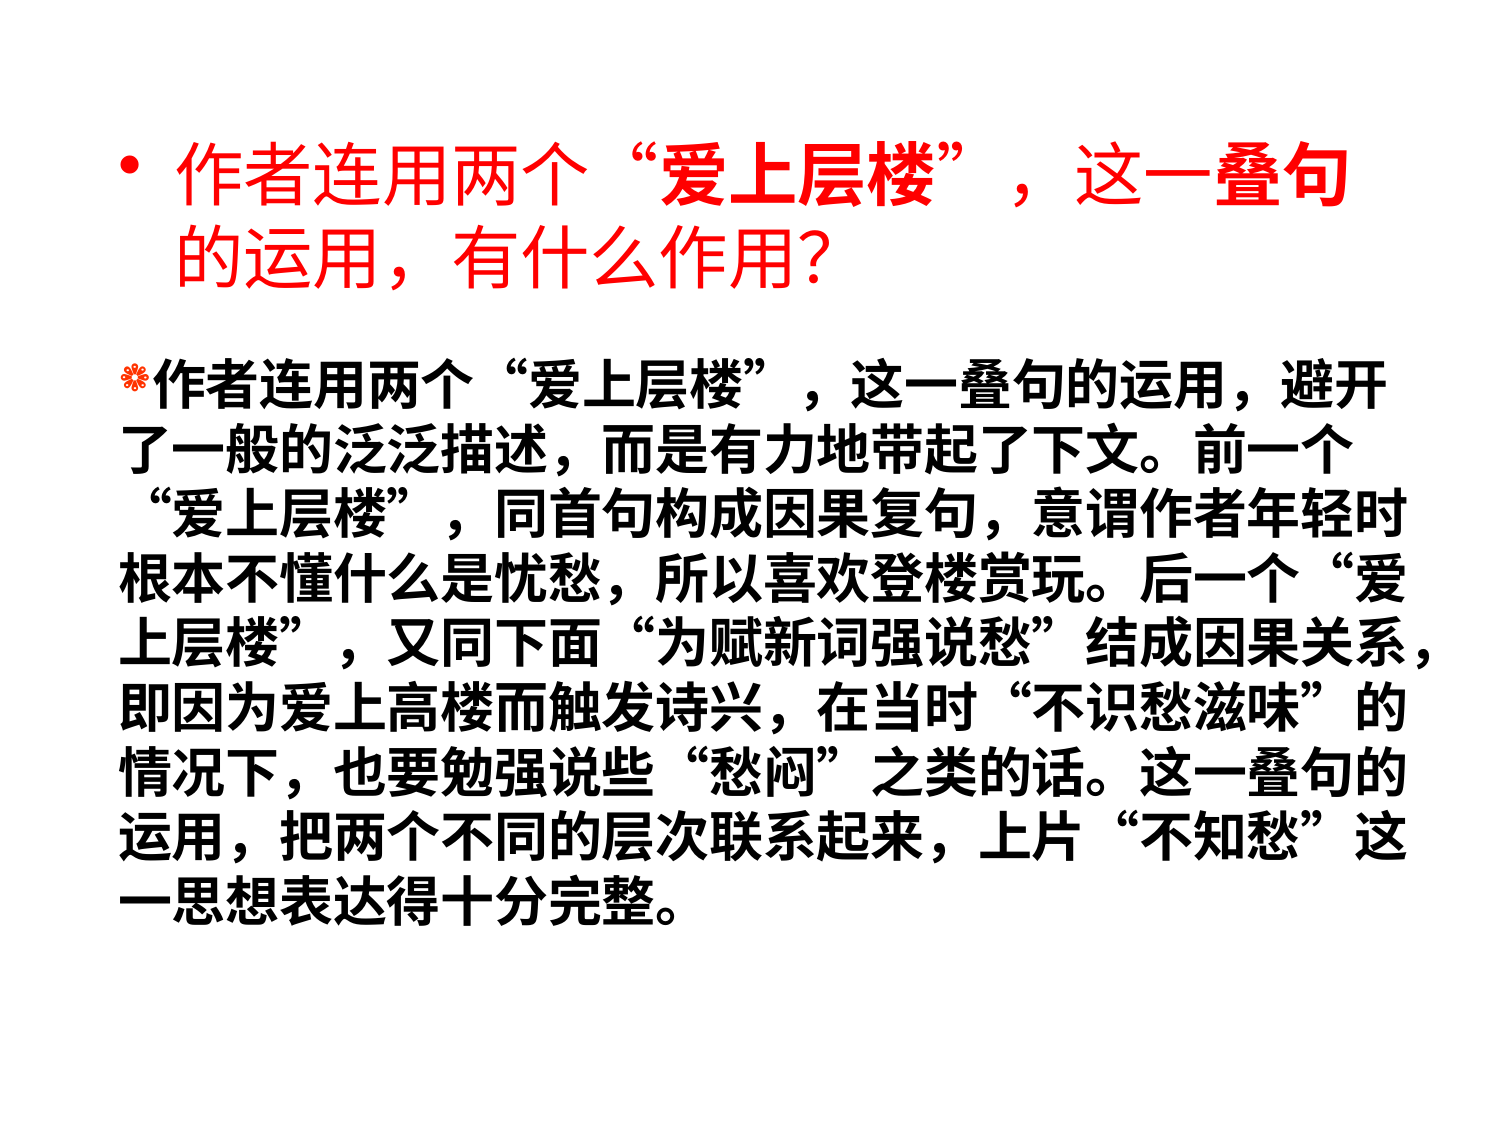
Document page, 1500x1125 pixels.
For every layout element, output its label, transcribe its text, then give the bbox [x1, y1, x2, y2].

list 作者连用两个“爱上层楼”，这一叠句的运用，有什么作用？ [103, 123, 1397, 343]
text_box 作者连用两个“爱上层楼”，这一叠句的运用，避开了一般的泛泛描述，而是有力地带起了下文。前一个“爱上层楼”，同首句构成因果复句，意谓作者年轻时根本不懂什么是忧愁，所以喜欢登楼赏玩。后一个“爱上层楼”，又同下面“为赋新词强说愁”结成因果关系，即因为爱上高楼而触发诗兴，在当时“不识愁滋味”的情况下，也要勉强说些“愁闷”之类的话。这一叠句的运用，把两个不同的层次联系起来，上片“不知愁”这一思想表达得十分完整。 [103, 343, 1443, 1031]
